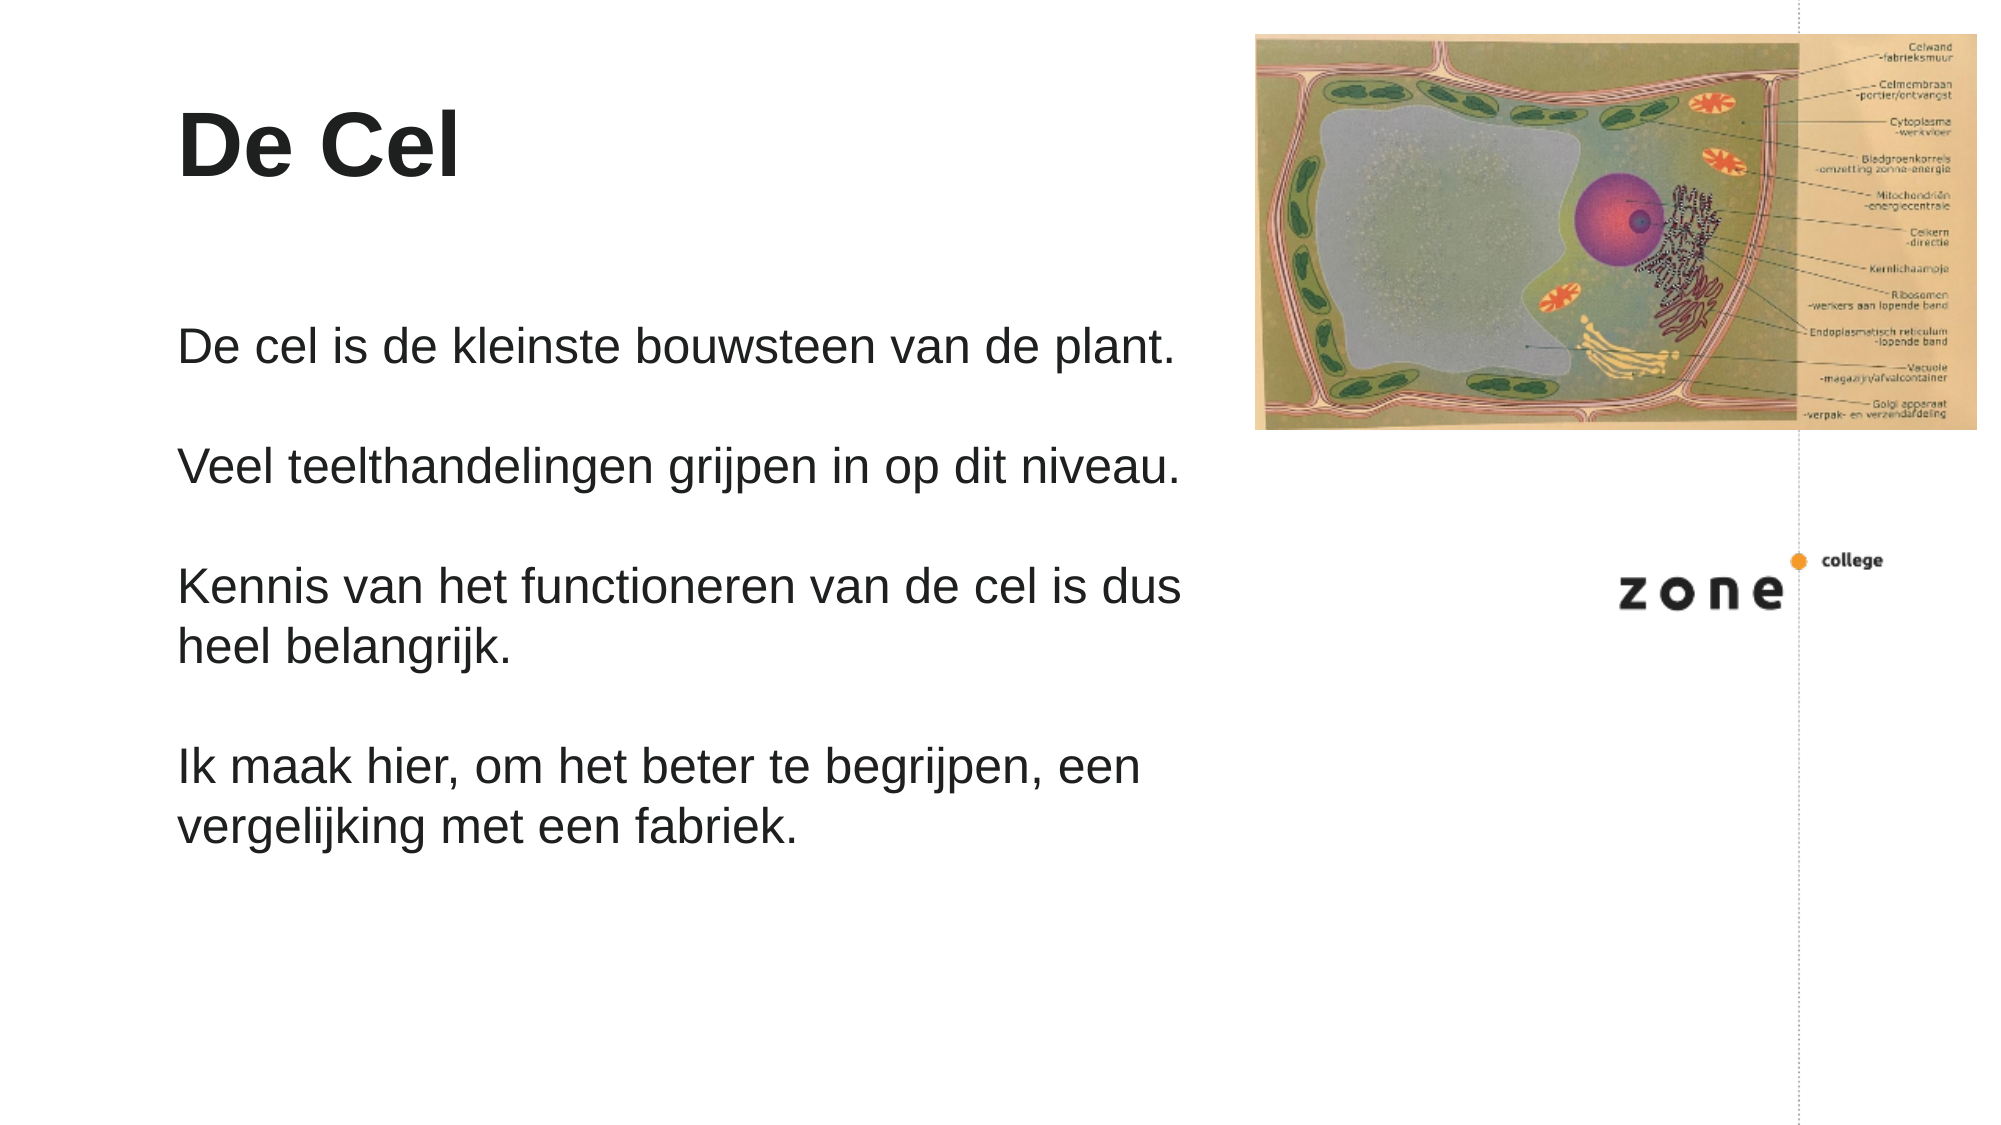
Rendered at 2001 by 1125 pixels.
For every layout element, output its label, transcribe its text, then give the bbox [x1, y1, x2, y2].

picture [1255, 0, 2001, 1125]
title De Cel [177, 97, 1255, 261]
list De cel is de kleinste bouwsteen van de plant. Veel teelthandelingen grijpen in op dit niveau. Kennis van het functioneren van de cel is dus heel belangrijk. Ik maak hier, om het beter te begrijpen, een vergelijking met een fabriek. [177, 313, 1269, 1091]
